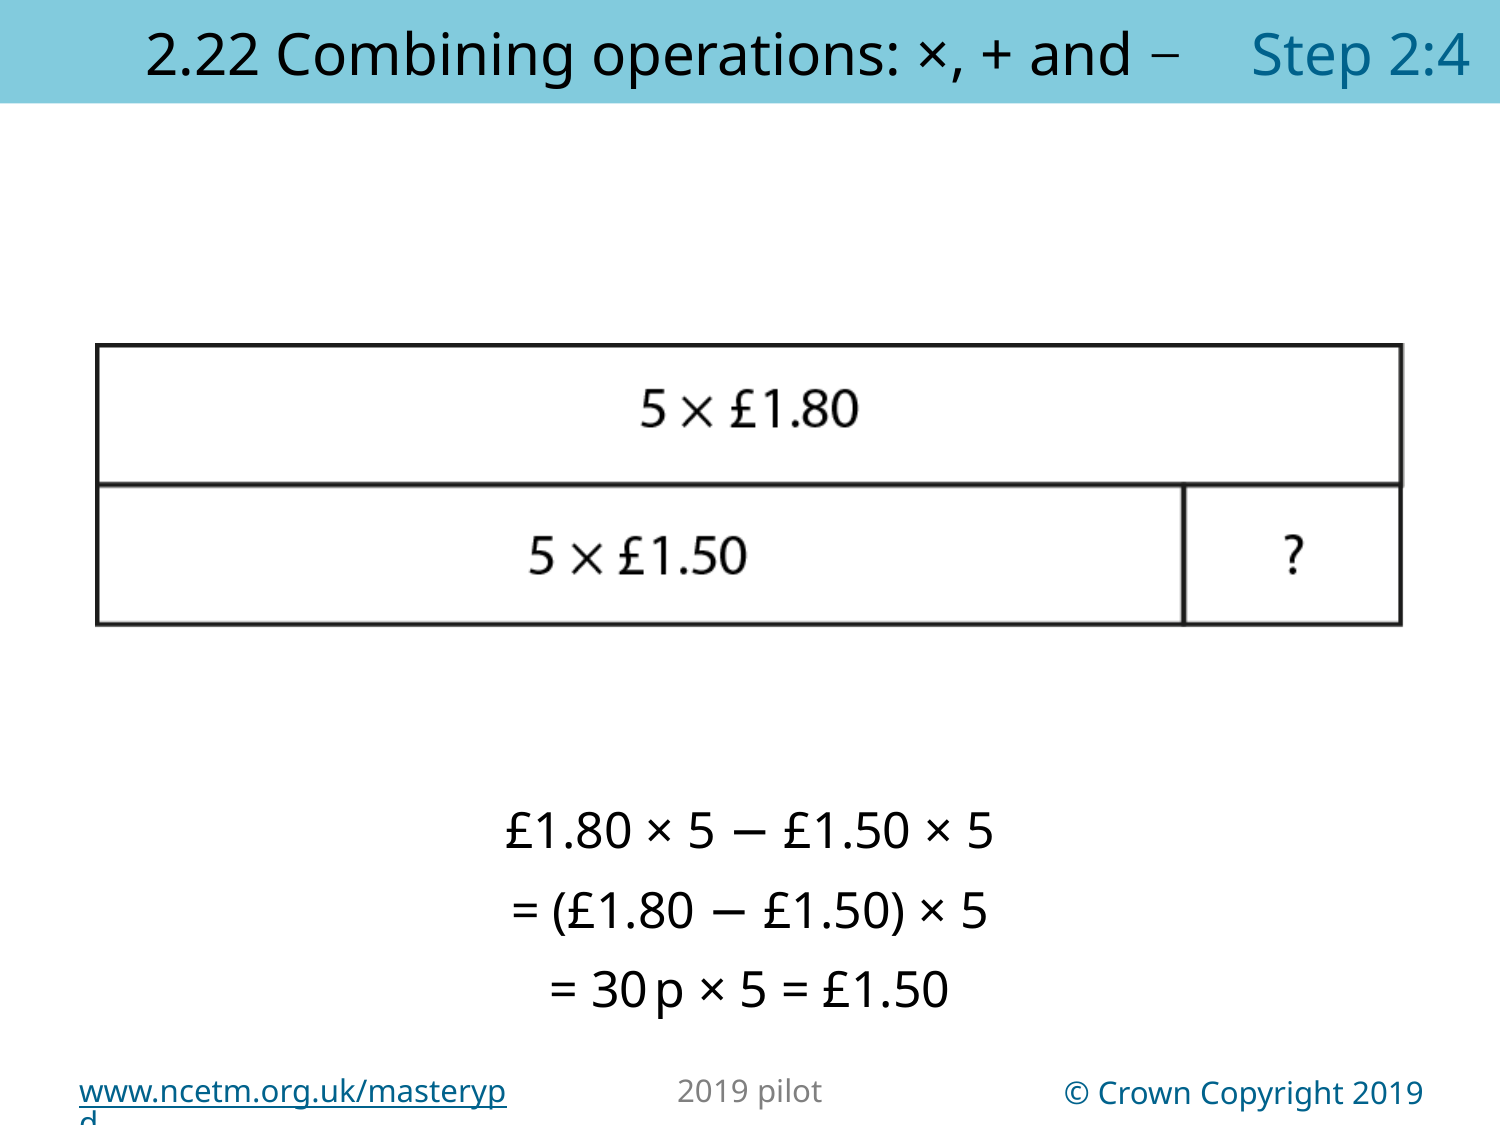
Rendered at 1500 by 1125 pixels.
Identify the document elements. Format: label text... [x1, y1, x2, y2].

text_box £1.80 × 5 − £1.50 × 5 [490, 790, 1010, 866]
text_box = (£1.80 − £1.50) × 5 [496, 870, 1004, 946]
picture [94, 343, 1406, 678]
text_box = 30 p × 5 = £1.50 [534, 950, 966, 1026]
list 2.22 Combining operations: ×, + and − Step 2:4 [0, 0, 1500, 104]
